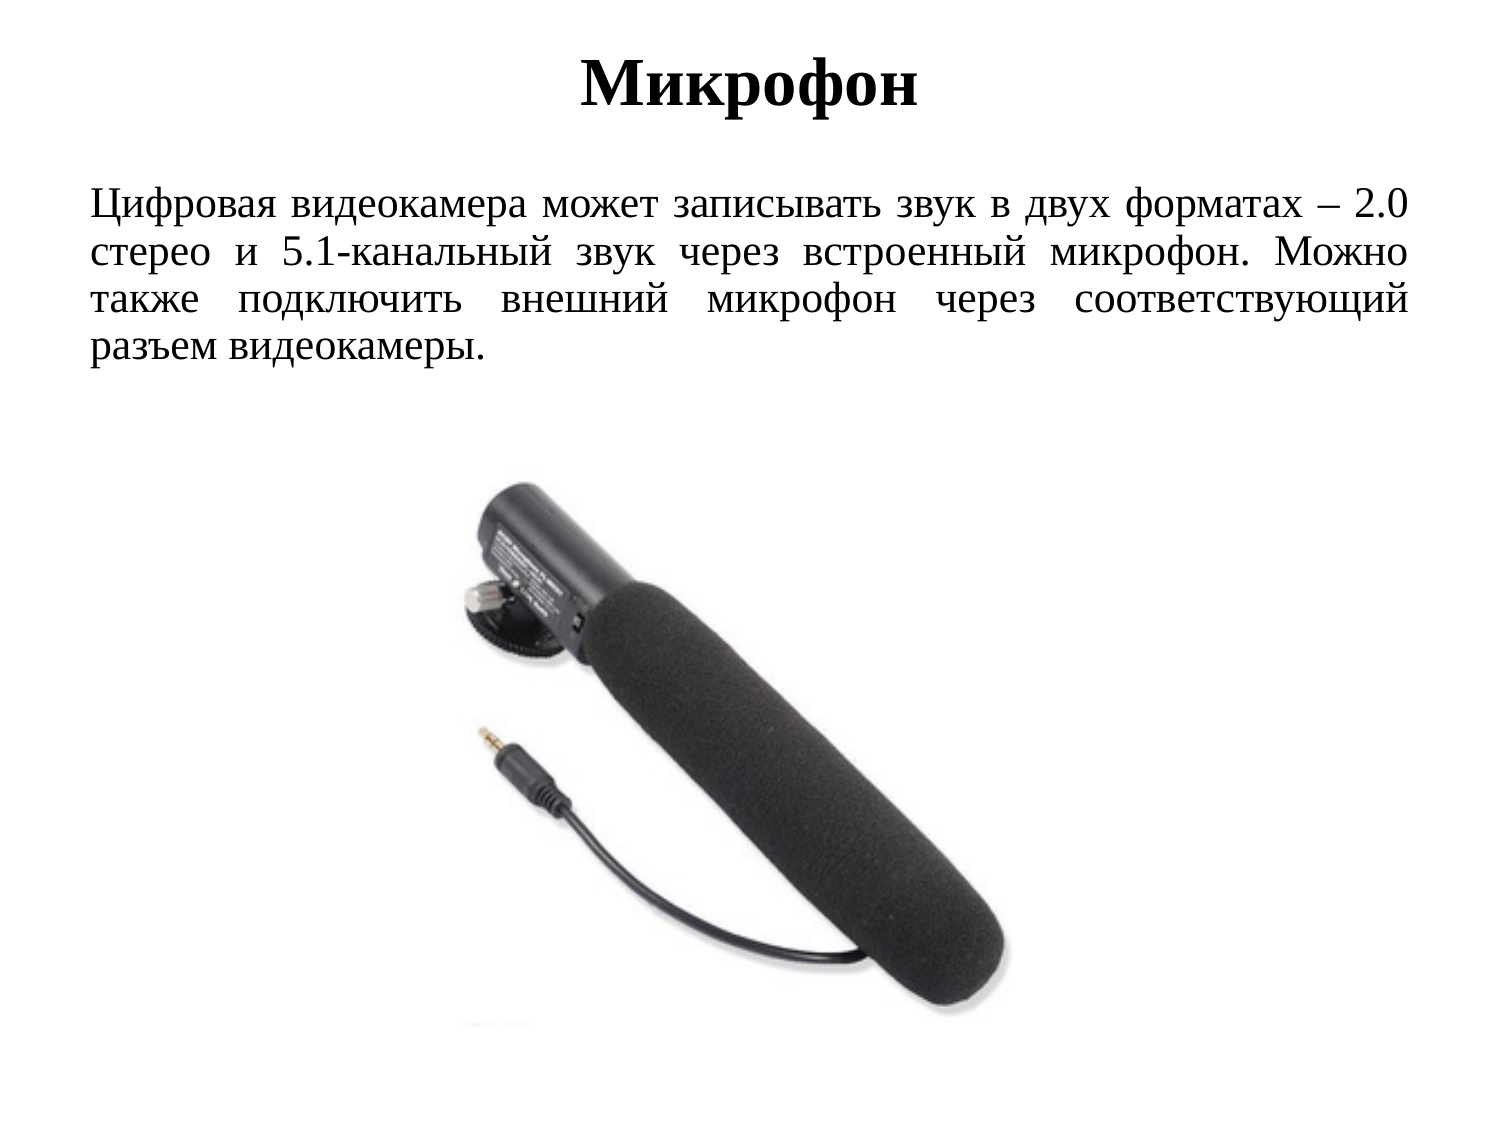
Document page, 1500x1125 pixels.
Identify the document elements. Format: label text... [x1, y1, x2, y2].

title Микрофон [75, 19, 1425, 129]
list Цифровая видеокамера может записывать звук в двух форматах – 2.0 стерео и 5.1-канальный звук через встроенный микрофон. Можно также подключить внешний микрофон через соответствующий разъем видеокамеры. [75, 172, 1425, 457]
picture [454, 467, 1014, 1027]
